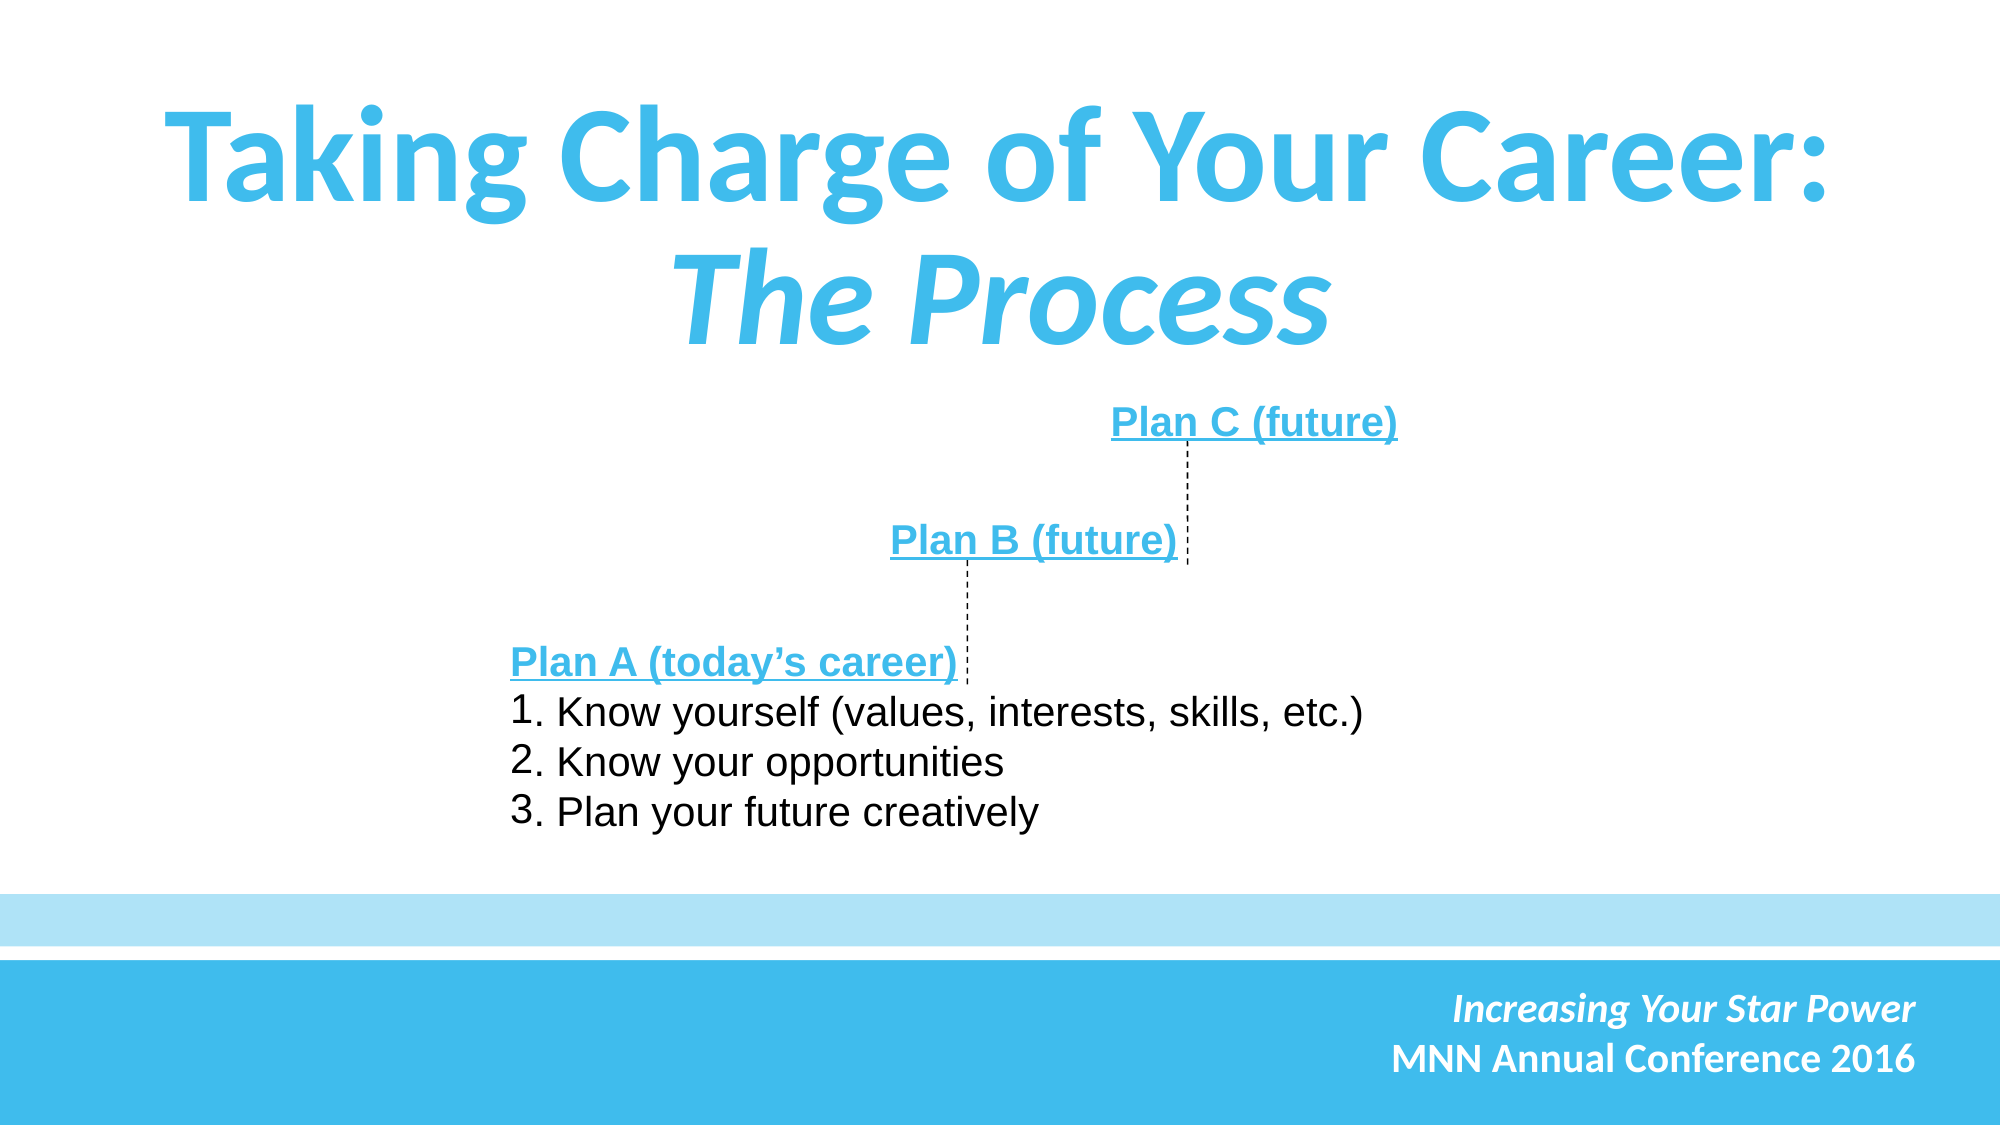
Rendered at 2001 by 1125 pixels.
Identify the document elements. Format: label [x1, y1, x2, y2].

text_box [124, 49, 1876, 380]
text_box [495, 387, 1416, 804]
text_box [0, 972, 2000, 1125]
text_box [0, 894, 2000, 972]
text_box [783, 972, 1932, 1089]
